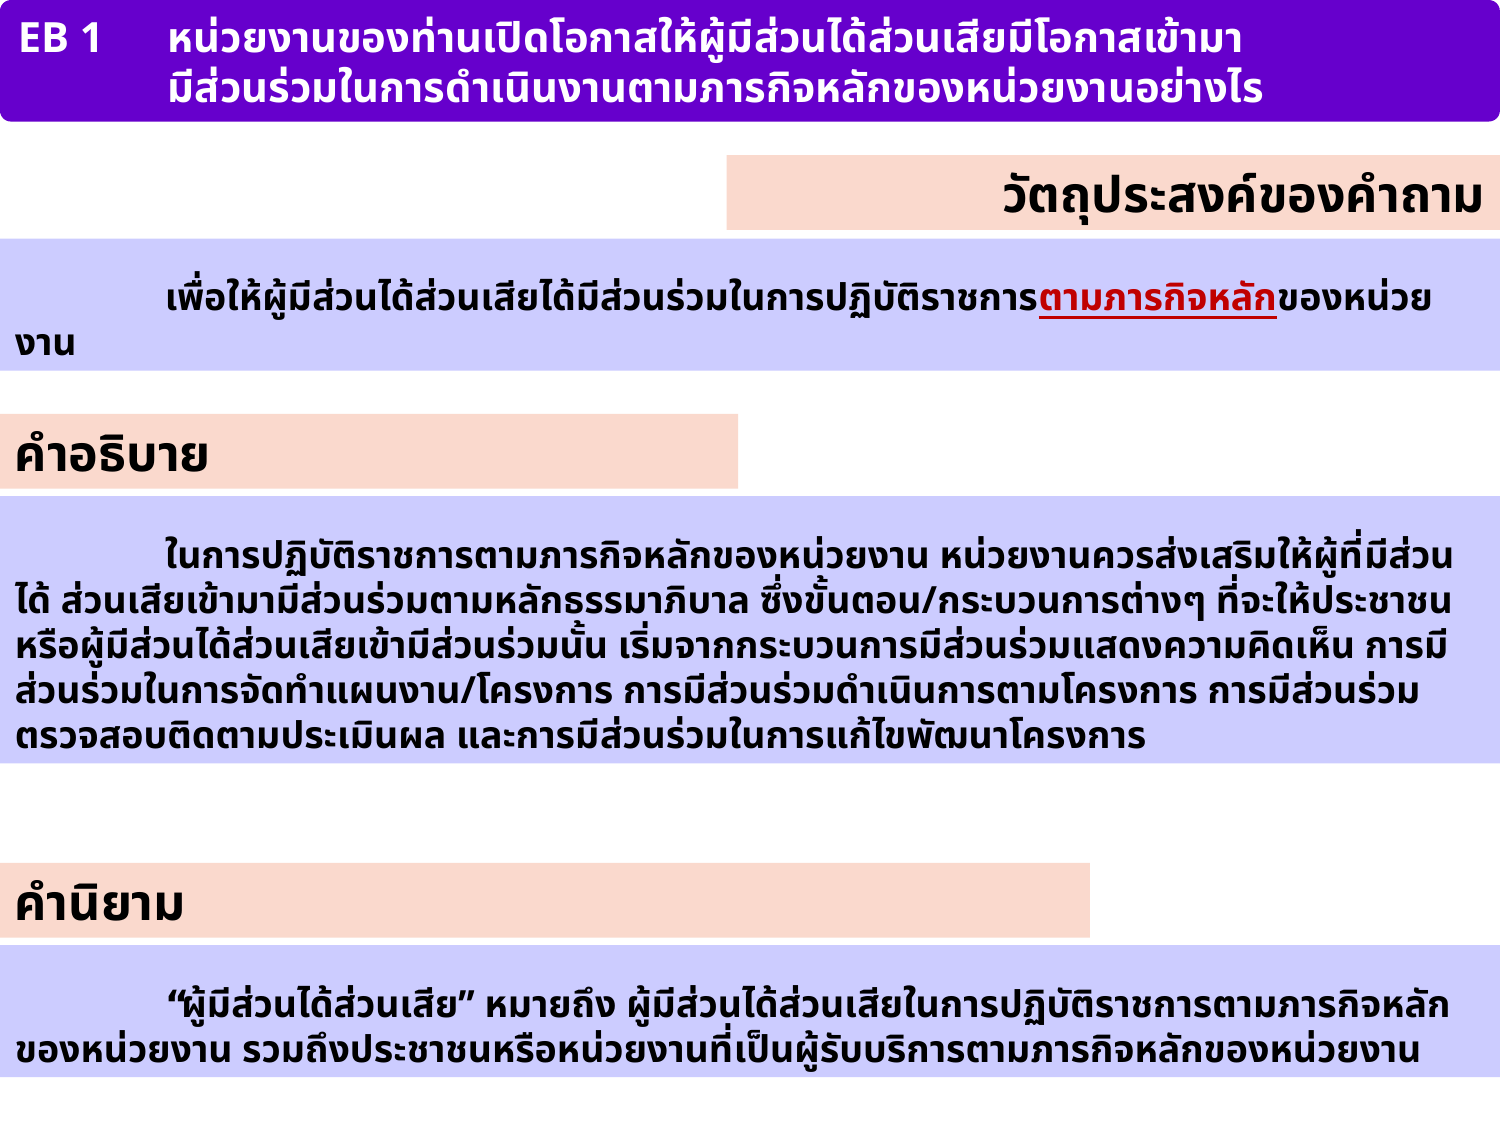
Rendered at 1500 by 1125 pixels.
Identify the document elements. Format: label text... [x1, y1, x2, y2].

text_box เพื่อให้ผู้มีส่วนได้ส่วนเสียได้มีส่วนร่วมในการปฏิบัติราชการตามภารกิจหลักของหน่วยงาน [0, 238, 1500, 371]
text_box “ผู้มีส่วนได้ส่วนเสีย” หมายถึง ผู้มีส่วนได้ส่วนเสียในการปฏิบัติราชการตามภารกิจหลักของหน่วยงาน รวมถึงประชาชนหรือหน่วยงานที่เป็นผู้รับบริการตามภารกิจหลักของหน่วยงาน [0, 945, 1500, 1078]
text_box EB 1 หน่วยงานของท่านเปิดโอกาสให้ผู้มีส่วนได้ส่วนเสียมีโอกาสเข้ามา มีส่วนร่วมในการดำเนินงานตามภารกิจหลักของหน่วยงานอย่างไร [0, 0, 1500, 122]
text_box วัตถุประสงค์ของคำถาม [726, 155, 1500, 230]
text_box ในการปฏิบัติราชการตามภารกิจหลักของหน่วยงาน หน่วยงานควรส่งเสริมให้ผู้ที่มีส่วนได้ ส่วนเสียเข้ามามีส่วนร่วมตามหลักธรรมาภิบาล ซึ่งขั้นตอน/กระบวนการต่างๆ ที่จะให้ประชาชนหรือผู้มีส่วนได้ส่วนเสียเข้ามีส่วนร่วมนั้น เริ่มจากกระบวนการมีส่วนร่วมแสดงความคิดเห็น การมีส่วนร่วมในการจัดทำแผนงาน/โครงการ การมีส่วนร่วมดำเนินการตามโครงการ การมีส่วนร่วมตรวจสอบติดตามประเมินผล และการมีส่วนร่วมในการแก้ไขพัฒนาโครงการ [0, 496, 1500, 764]
text_box คำนิยาม [0, 862, 1090, 938]
text_box คำอธิบาย [0, 413, 739, 489]
